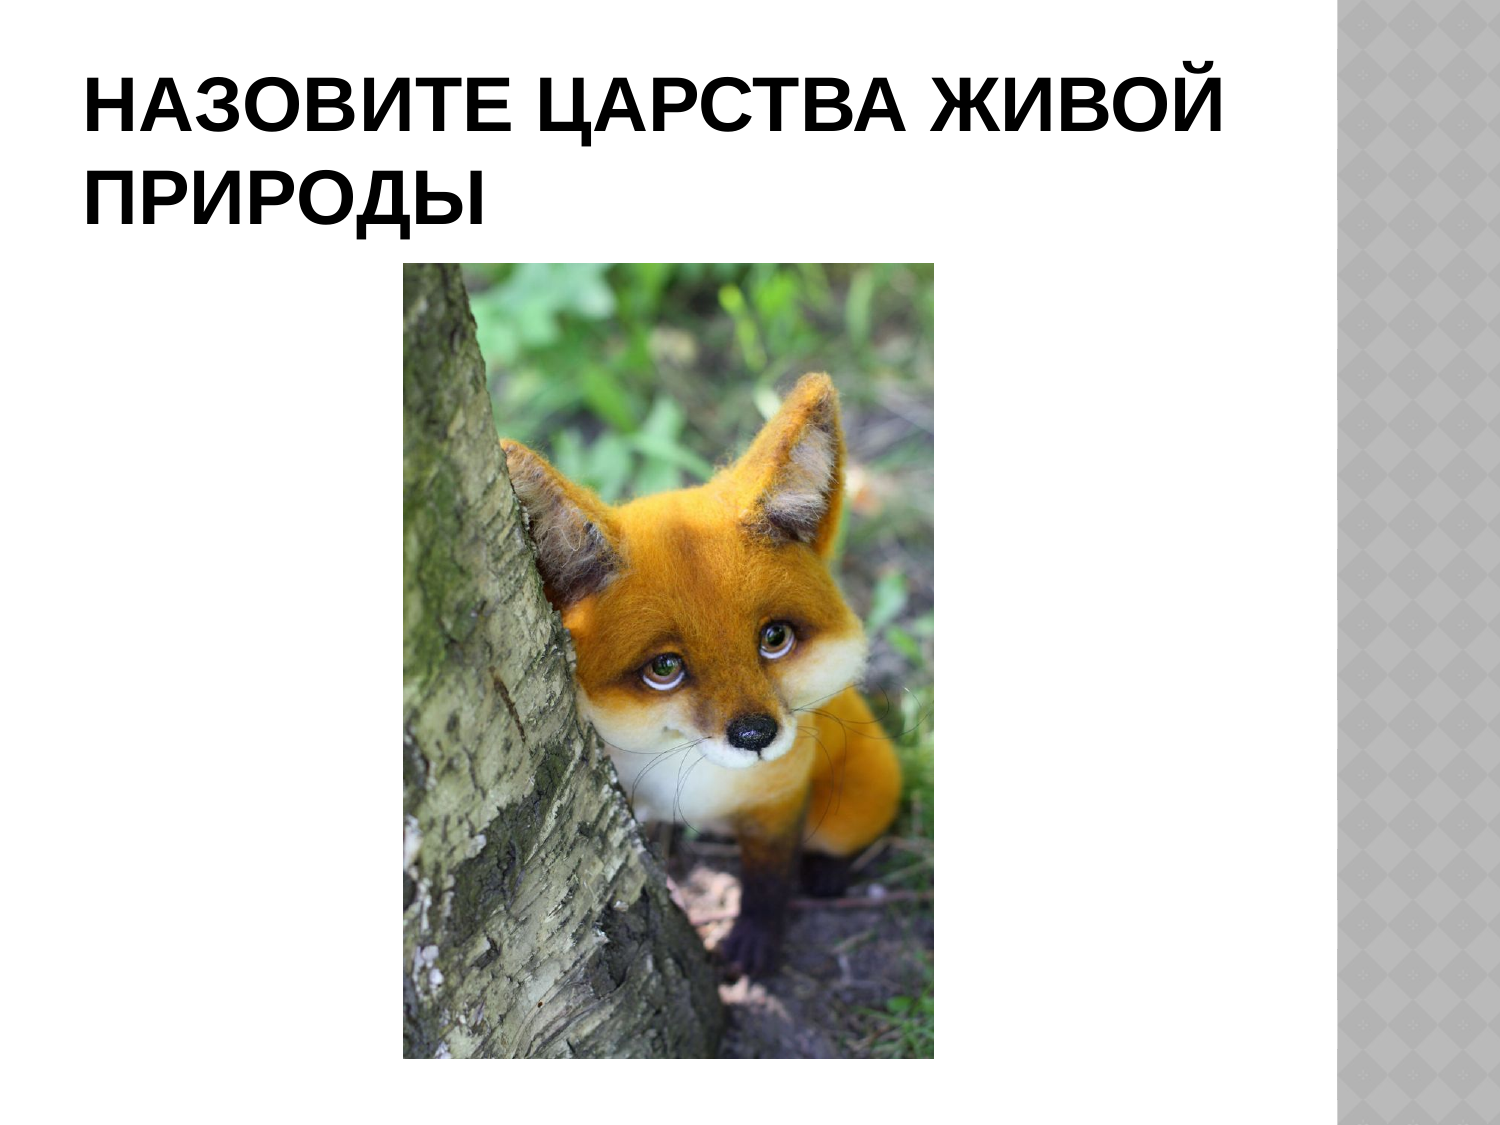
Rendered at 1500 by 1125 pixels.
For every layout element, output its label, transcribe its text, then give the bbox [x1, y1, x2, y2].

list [402, 263, 935, 1060]
title Назовите царства живой природы [75, 52, 1263, 240]
